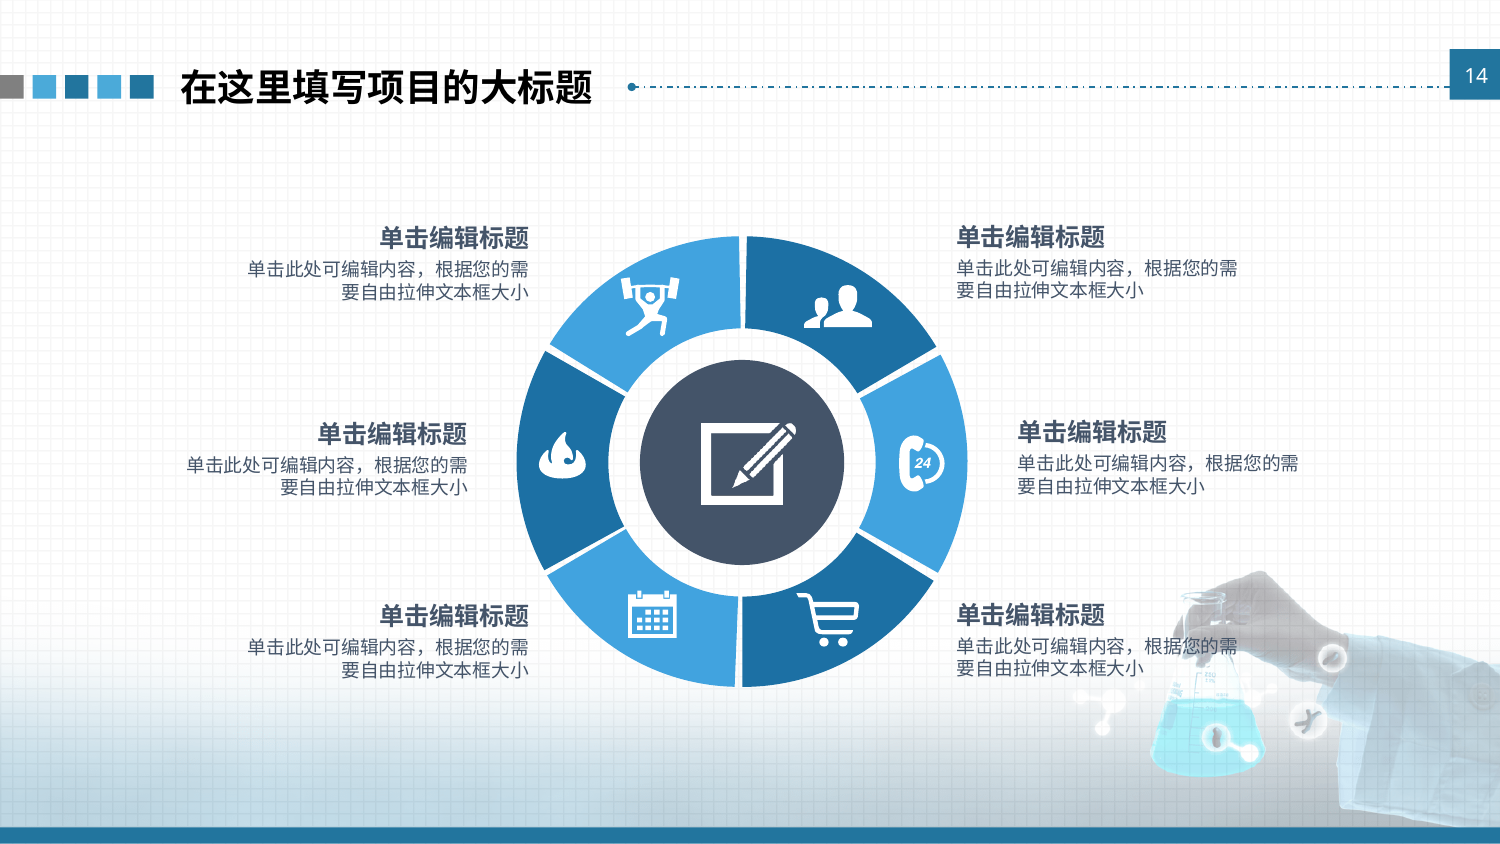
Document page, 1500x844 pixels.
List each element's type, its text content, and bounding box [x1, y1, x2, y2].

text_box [955, 598, 1245, 680]
text_box 在这里填写项目的大标题 [165, 56, 615, 117]
text_box [1449, 95, 1500, 101]
text_box [96, 74, 122, 100]
text_box 14 [1449, 54, 1500, 95]
picture [0, 0, 1500, 827]
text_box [241, 600, 530, 682]
text_box [32, 74, 57, 100]
text_box [1449, 48, 1500, 54]
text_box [180, 418, 469, 500]
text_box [1017, 416, 1306, 498]
text_box [0, 74, 25, 100]
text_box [955, 220, 1245, 302]
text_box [241, 222, 530, 304]
text_box [64, 74, 89, 100]
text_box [506, 235, 978, 688]
text_box [129, 74, 154, 100]
